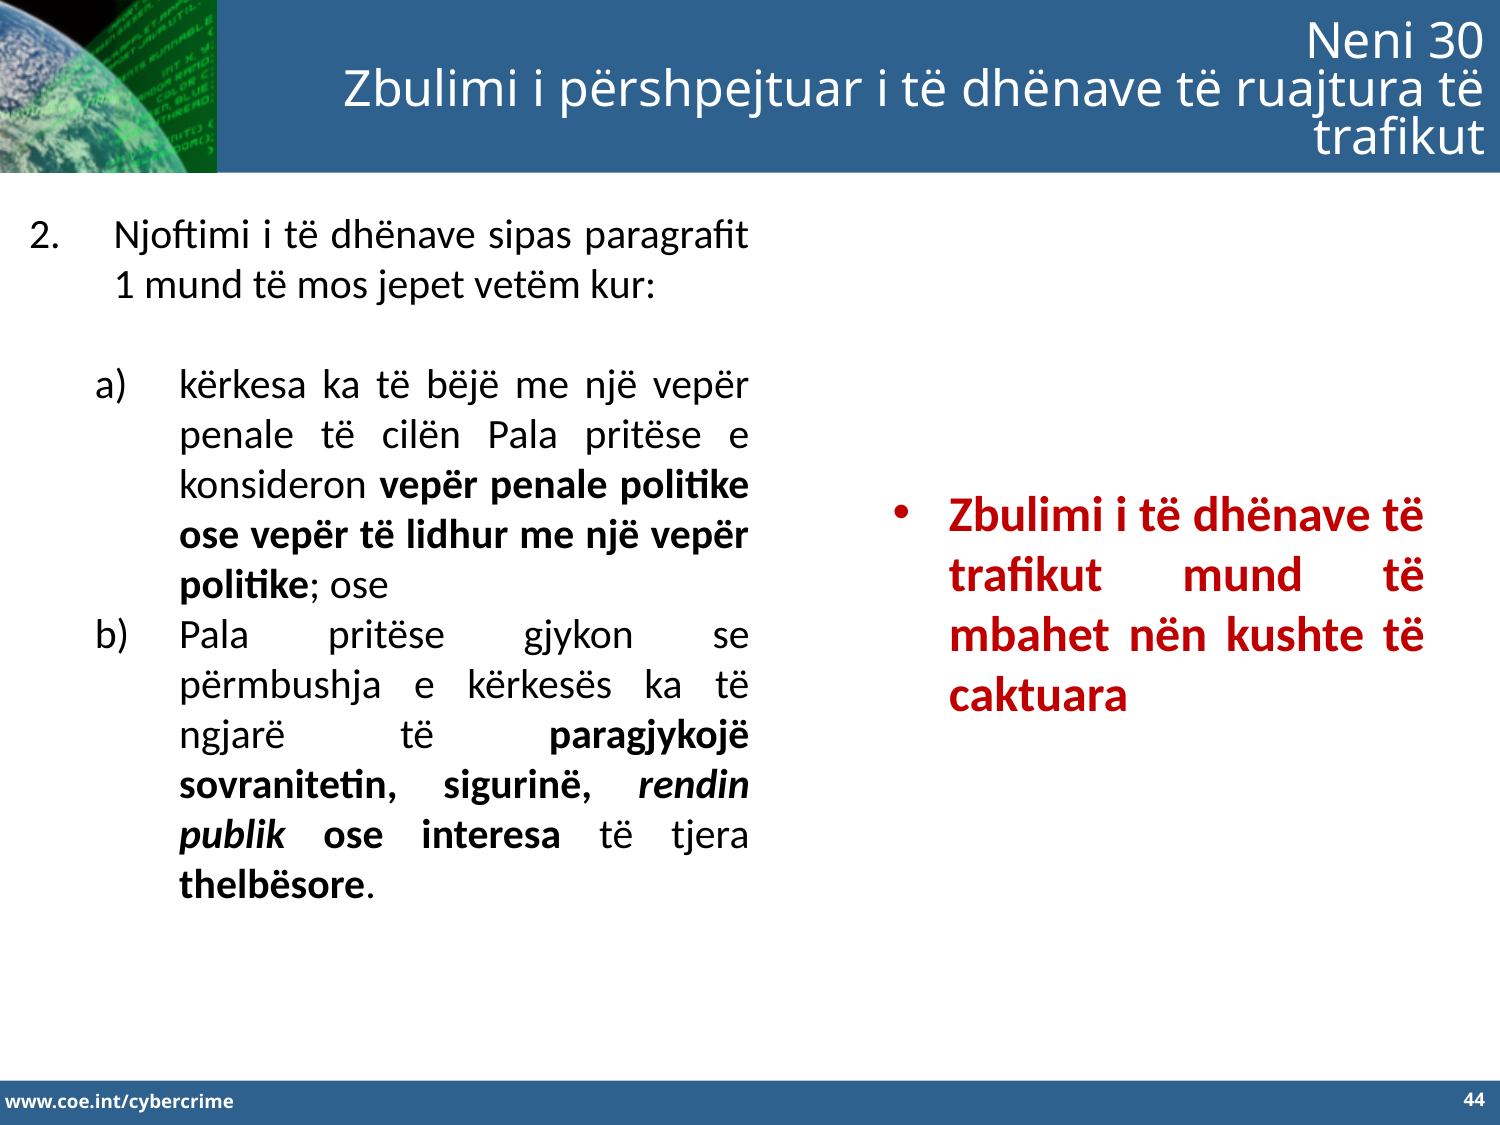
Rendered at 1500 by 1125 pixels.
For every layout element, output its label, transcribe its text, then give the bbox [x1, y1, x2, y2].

text_box Njoftimi i të dhënave sipas paragrafit 1 mund të mos jepet vetëm kur: kërkesa ka të bëjë me një vepër penale të cilën Pala pritëse e konsideron vepër penale politike ose vepër të lidhur me një vepër politike; ose Pala pritëse gjykon se përmbushja e kërkesës ka të ngjarë të paragjykojë sovranitetin, sigurinë, rendin publik ose interesa të tjera thelbësore. [14, 199, 765, 915]
text_box Neni 30 Zbulimi i përshpejtuar i të dhënave të ruajtura të trafikut [254, 15, 1500, 168]
picture [0, 1, 217, 173]
slide_number 44 [1149, 1079, 1500, 1125]
text_box Zbulimi i të dhënave të trafikut mund të mbahet nën kushte të caktuara [877, 474, 1440, 729]
